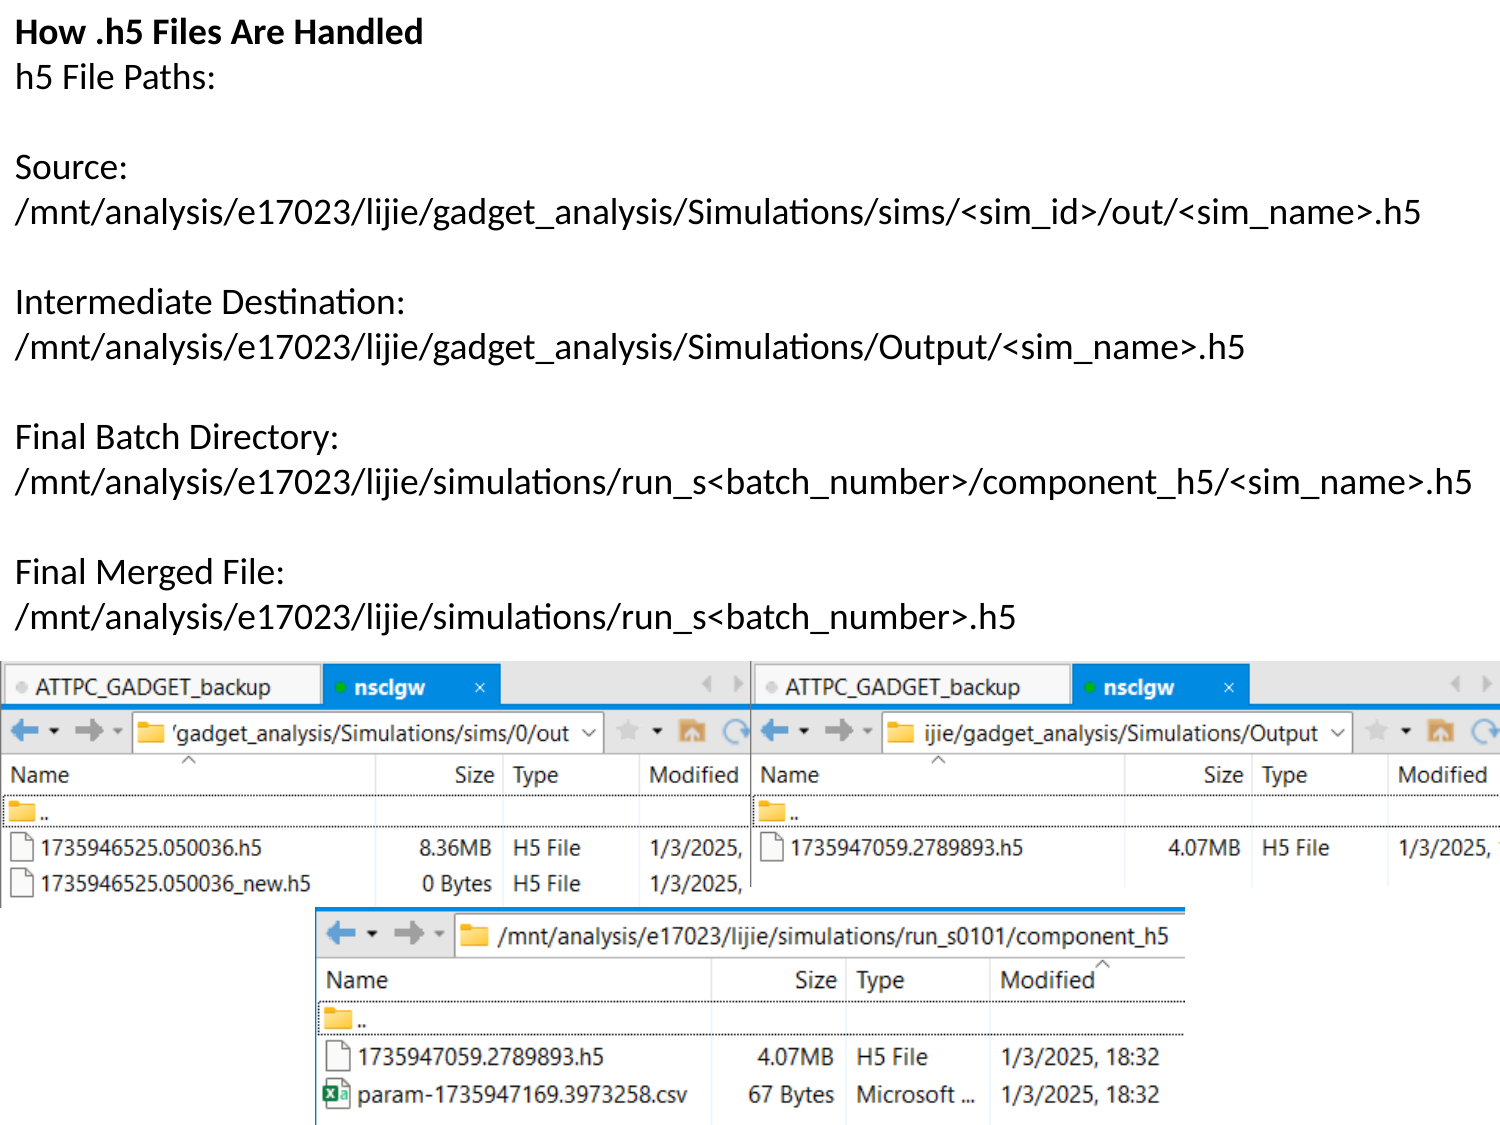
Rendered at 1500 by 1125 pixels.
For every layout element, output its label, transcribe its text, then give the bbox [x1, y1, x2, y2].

text_box How .h5 Files Are Handled h5 File Paths: Source: /mnt/analysis/e17023/lijie/gadget_analysis/Simulations/sims/<sim_id>/out/<sim_name>.h5 Intermediate Destination: /mnt/analysis/e17023/lijie/gadget_analysis/Simulations/Output/<sim_name>.h5 Final Batch Directory: /mnt/analysis/e17023/lijie/simulations/run_s<batch_number>/component_h5/<sim_name>.h5 Final Merged File: /mnt/analysis/e17023/lijie/simulations/run_s<batch_number>.h5 [0, 0, 1500, 645]
picture [0, 661, 1500, 1125]
